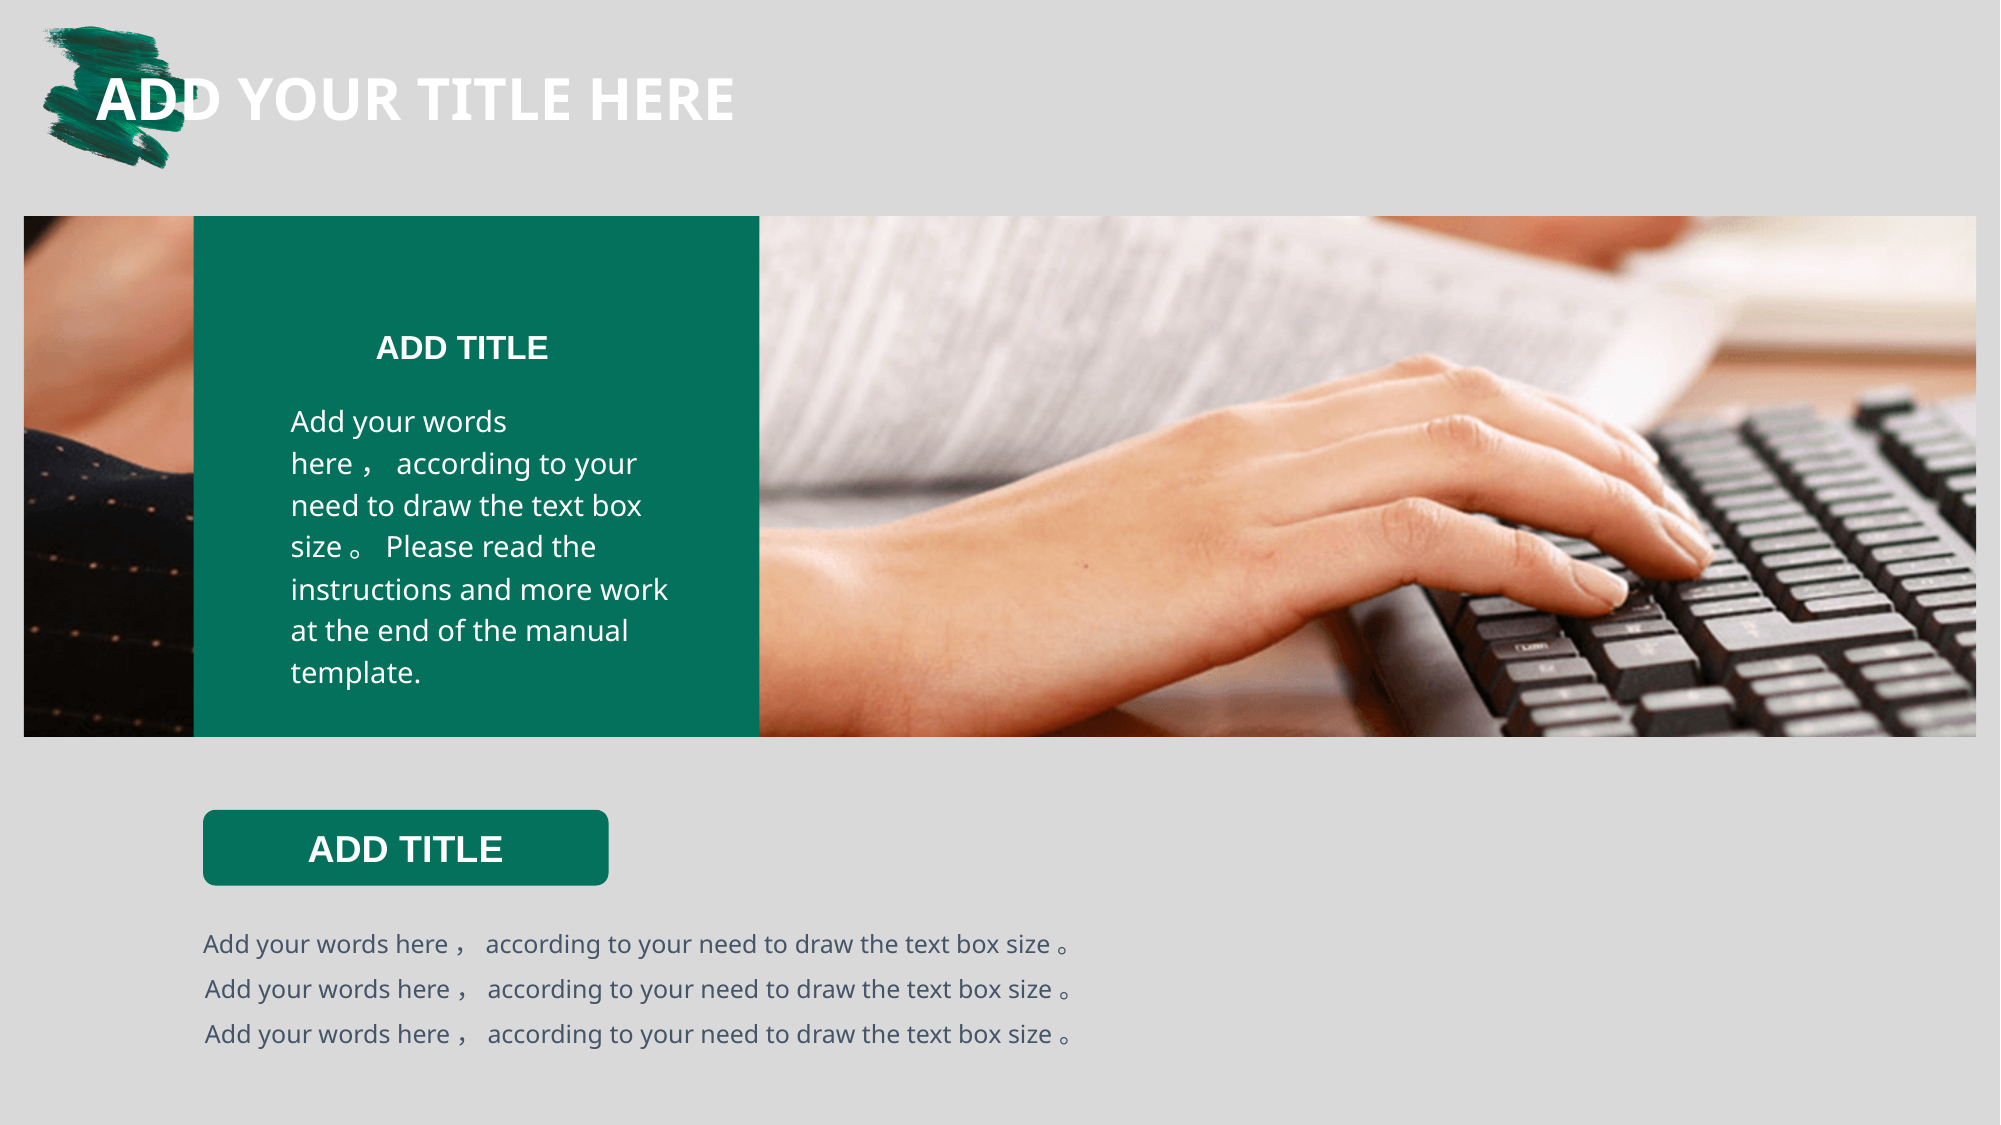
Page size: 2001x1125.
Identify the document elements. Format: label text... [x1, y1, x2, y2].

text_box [193, 216, 760, 737]
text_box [176, 809, 1801, 1049]
picture [760, 216, 1977, 737]
text_box ADD YOUR TITLE HERE [199, 54, 793, 140]
picture [23, 216, 193, 737]
picture [42, 26, 199, 169]
